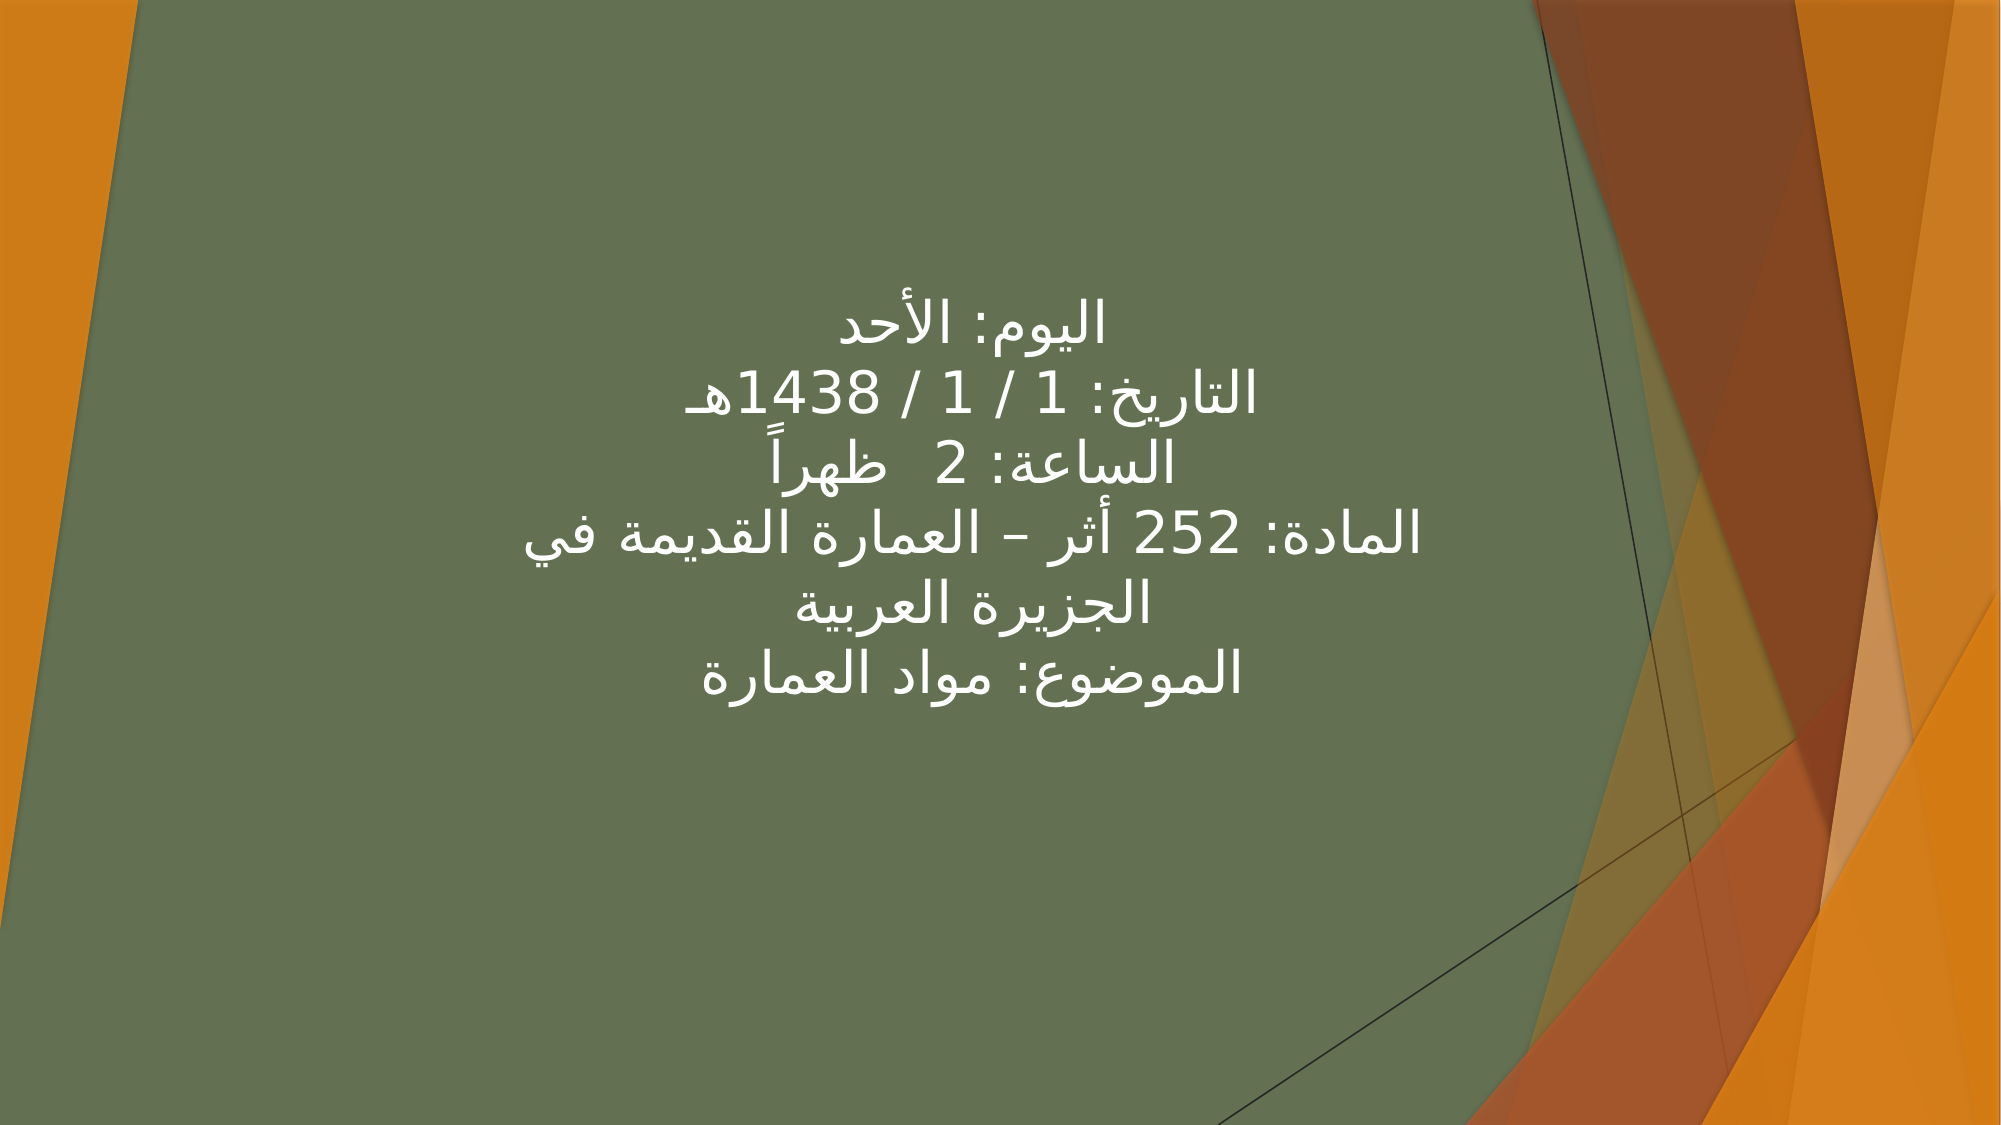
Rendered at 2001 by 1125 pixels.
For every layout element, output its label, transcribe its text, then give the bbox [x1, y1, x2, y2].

text_box اليوم: الأحد التاريخ: 1 / 1 / 1438هـ الساعة: 2 ظهراً المادة: 252 أثر – العمارة القديمة في الجزيرة العربية الموضوع: مواد العمارة [449, 277, 1497, 713]
